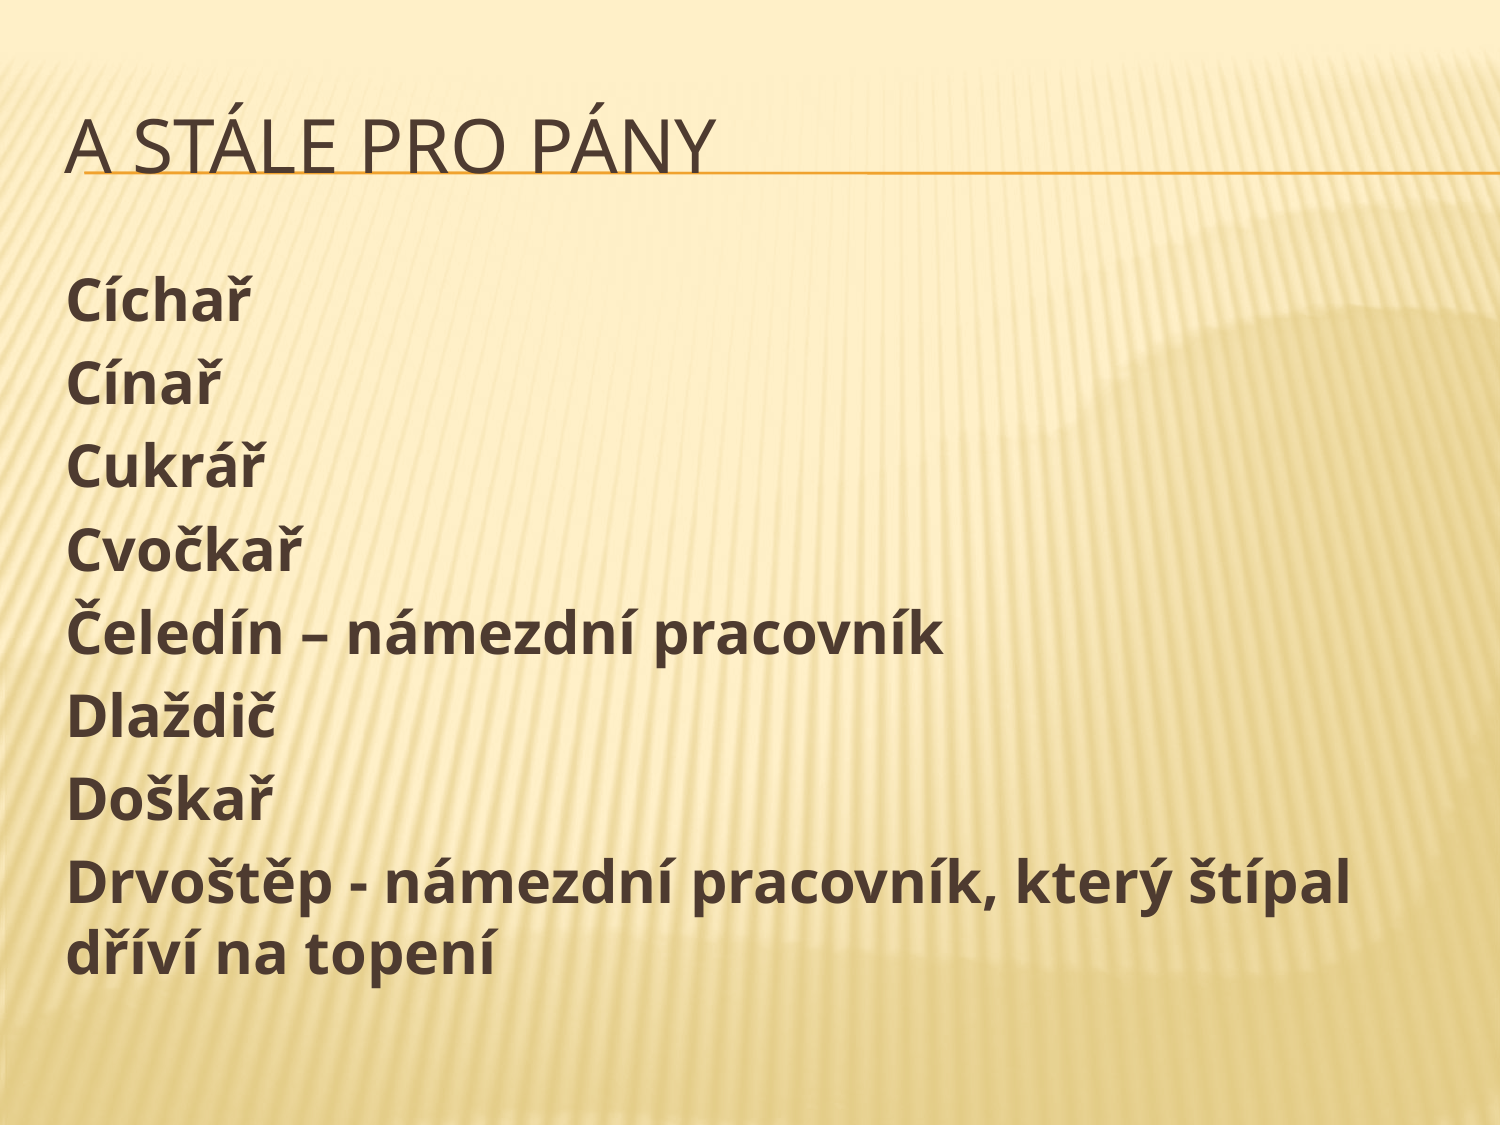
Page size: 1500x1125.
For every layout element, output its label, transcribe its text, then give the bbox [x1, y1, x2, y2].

list Cíchař Cínař Cukrář Cvočkař Čeledín – námezdní pracovník Dlaždič Doškař Drvoštěp - námezdní pracovník, který štípal dříví na topení [49, 254, 1476, 998]
title A stále pro pány [50, 75, 1475, 213]
